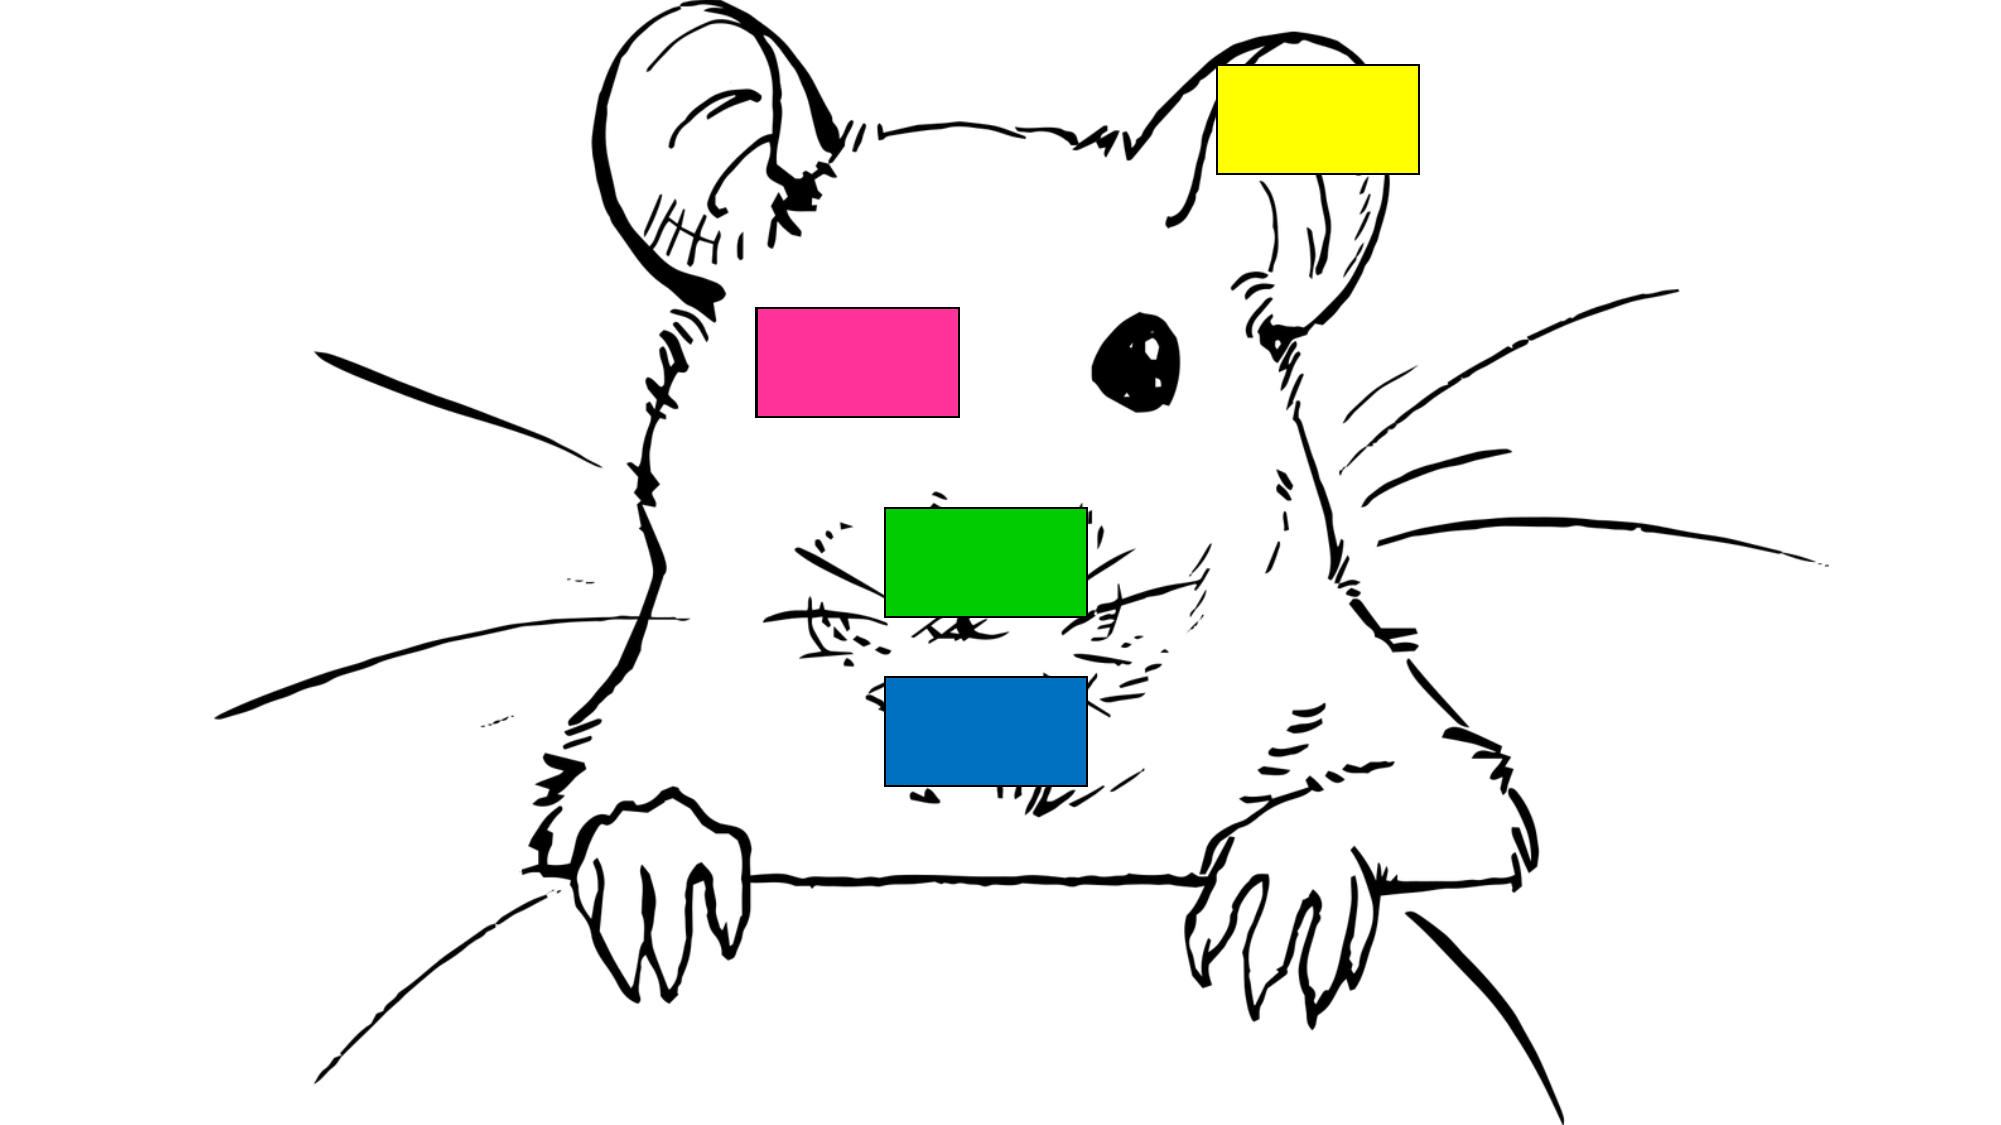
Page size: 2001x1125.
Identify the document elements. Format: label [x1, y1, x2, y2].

picture [214, 0, 1829, 1125]
